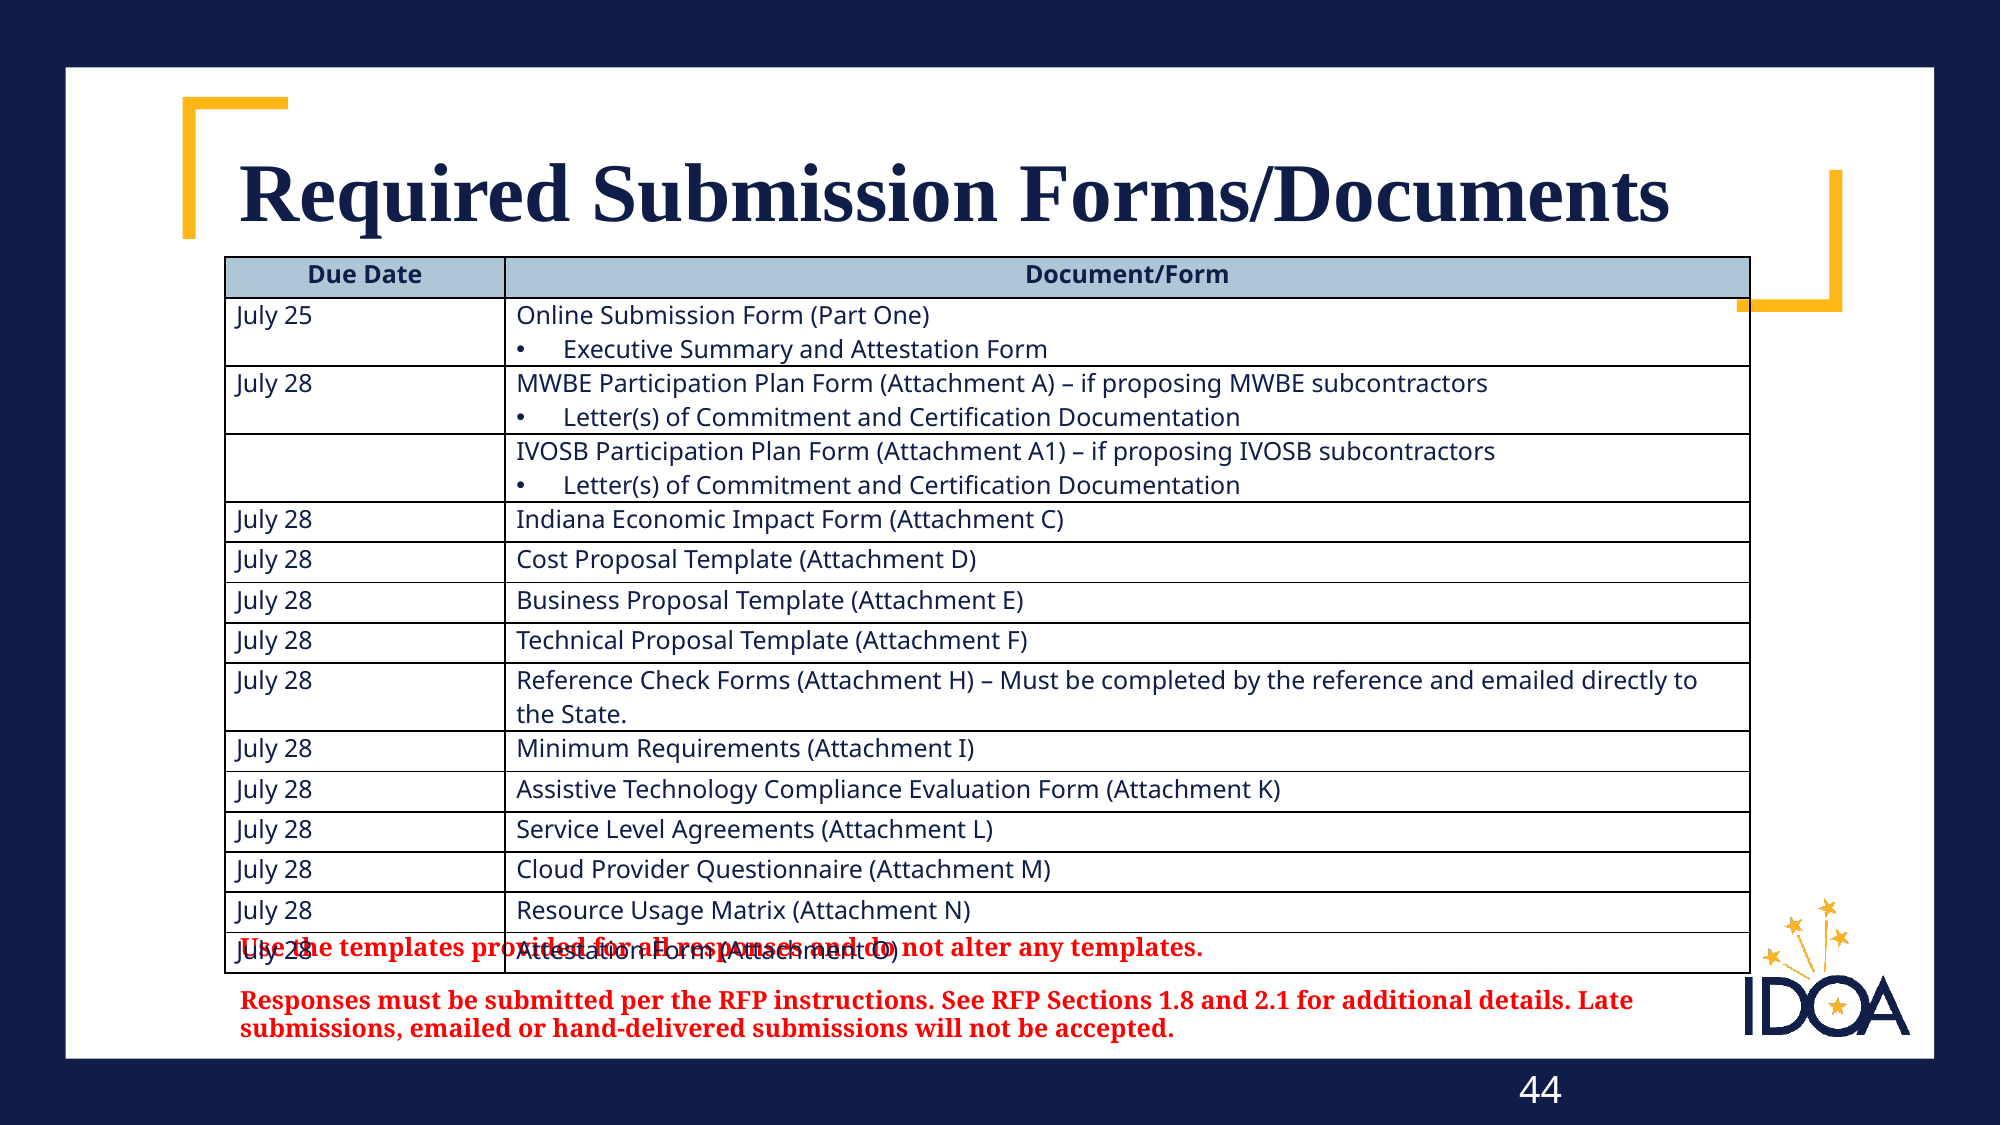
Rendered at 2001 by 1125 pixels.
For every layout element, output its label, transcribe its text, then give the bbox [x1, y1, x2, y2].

table_cell Attestation Form (Attachment O) [506, 933, 1749, 972]
table_cell Online Submission Form (Part One) Executive Summary and Attestation Form [506, 299, 1749, 365]
slide_number 44 [1504, 1058, 1767, 1125]
table_cell July 28 [226, 583, 504, 622]
table_cell [226, 435, 504, 501]
table_cell Indiana Economic Impact Form (Attachment C) [506, 503, 1749, 541]
table_cell July 28 [226, 933, 504, 972]
table_cell July 28 [226, 893, 504, 932]
table_header Due Date [226, 258, 504, 297]
table_cell July 28 [226, 772, 504, 811]
table_cell Minimum Requirements (Attachment I) [506, 732, 1749, 771]
table_cell Assistive Technology Compliance Evaluation Form (Attachment K) [506, 772, 1749, 811]
table_header Document/Form [506, 258, 1749, 297]
table_cell July 28 [226, 367, 504, 433]
table_cell July 25 [226, 299, 504, 365]
table_cell Service Level Agreements (Attachment L) [506, 813, 1749, 851]
table_cell Cloud Provider Questionnaire (Attachment M) [506, 853, 1749, 891]
table_cell IVOSB Participation Plan Form (Attachment A1) – if proposing IVOSB subcontractors Letter(s) of Commitment and Certification Documentation [506, 435, 1749, 501]
table_cell July 28 [226, 624, 504, 662]
table_cell July 28 [226, 732, 504, 771]
picture [1750, 857, 1959, 1114]
table_cell July 28 [226, 813, 504, 851]
title Required Submission Forms/Documents [225, 142, 1800, 279]
table_cell July 28 [226, 503, 504, 541]
table_cell Reference Check Forms (Attachment H) – Must be completed by the reference and emailed directly to the State. [506, 664, 1749, 730]
table_cell Technical Proposal Template (Attachment F) [506, 624, 1749, 662]
table_cell Cost Proposal Template (Attachment D) [506, 543, 1749, 582]
table_cell July 28 [226, 853, 504, 891]
table_cell Resource Usage Matrix (Attachment N) [506, 893, 1749, 932]
list Use the templates provided for all responses and do not alter any templates. Responses must be submitted per the RFP instructions. See RFP Sections 1.8 and 2.1 for additional details. Late submissions, emailed or hand-delivered submissions will not be accepted. [225, 974, 1750, 1086]
table_cell MWBE Participation Plan Form (Attachment A) – if proposing MWBE subcontractors Letter(s) of Commitment and Certification Documentation [506, 367, 1749, 433]
table_cell July 28 [226, 543, 504, 582]
table_cell July 28 [226, 664, 504, 730]
table_cell Business Proposal Template (Attachment E) [506, 583, 1749, 622]
